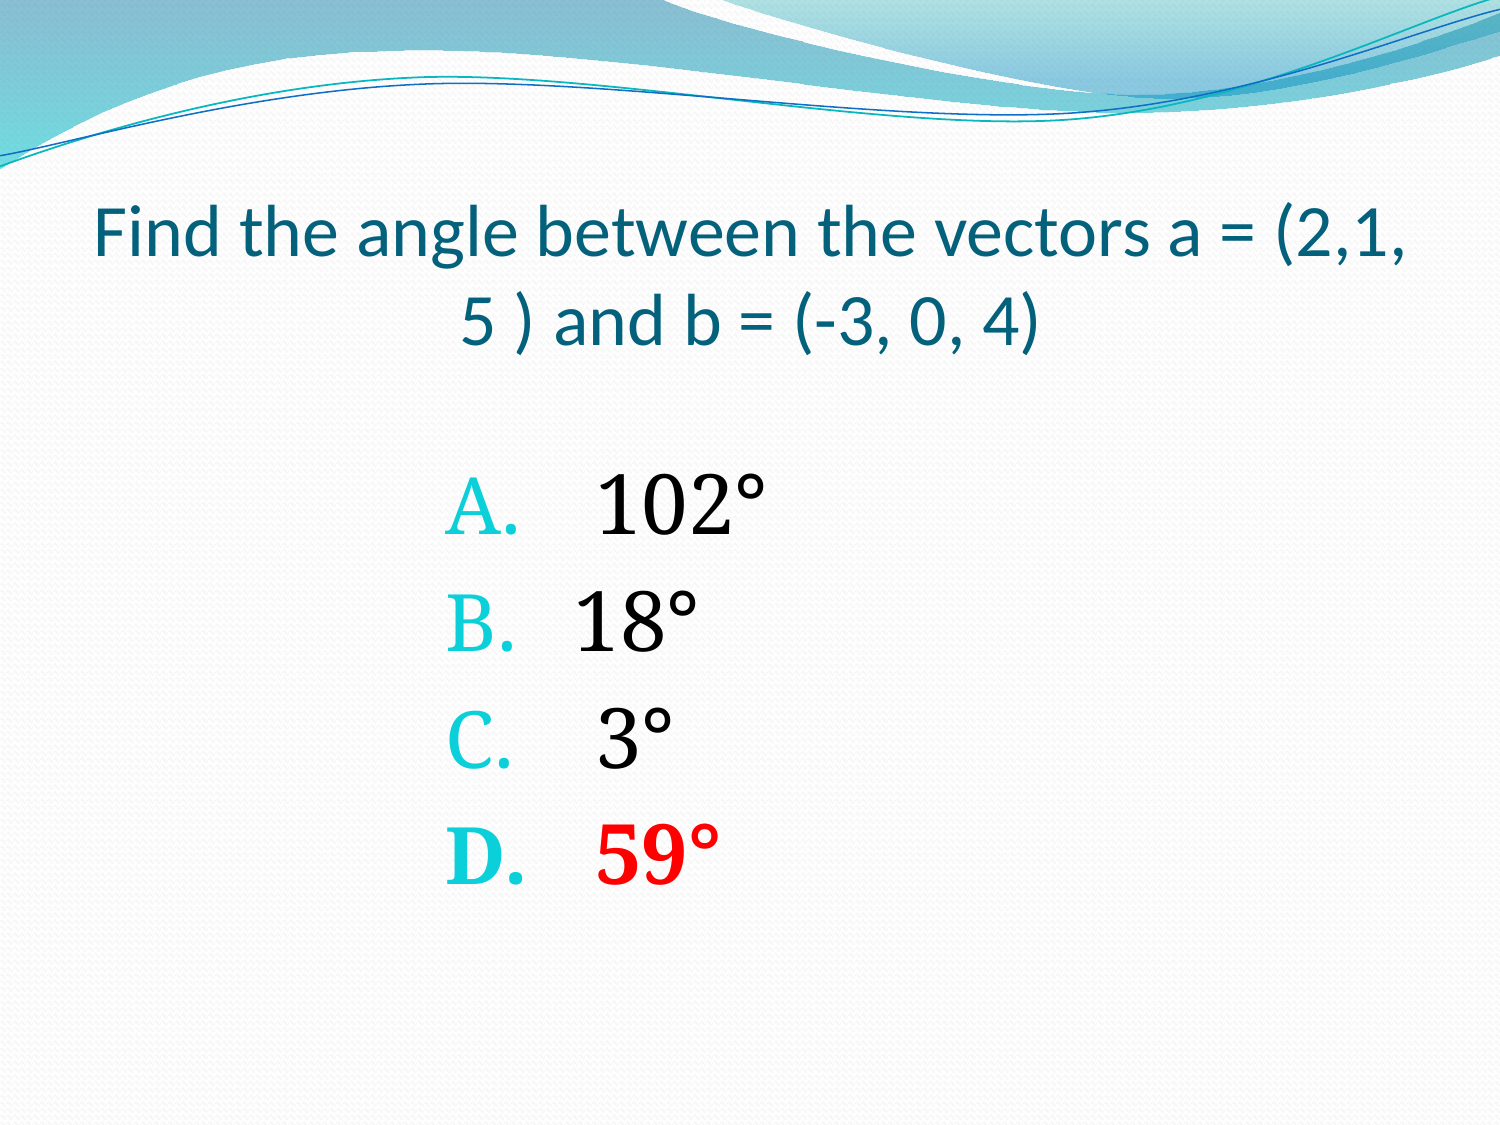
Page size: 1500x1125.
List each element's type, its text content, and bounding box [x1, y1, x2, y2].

title Find the angle between the vectors a = (2,1, 5 ) and b = (-3, 0, 4) [76, 172, 1427, 361]
list 102° 18° 3° 59° [431, 444, 1425, 1038]
